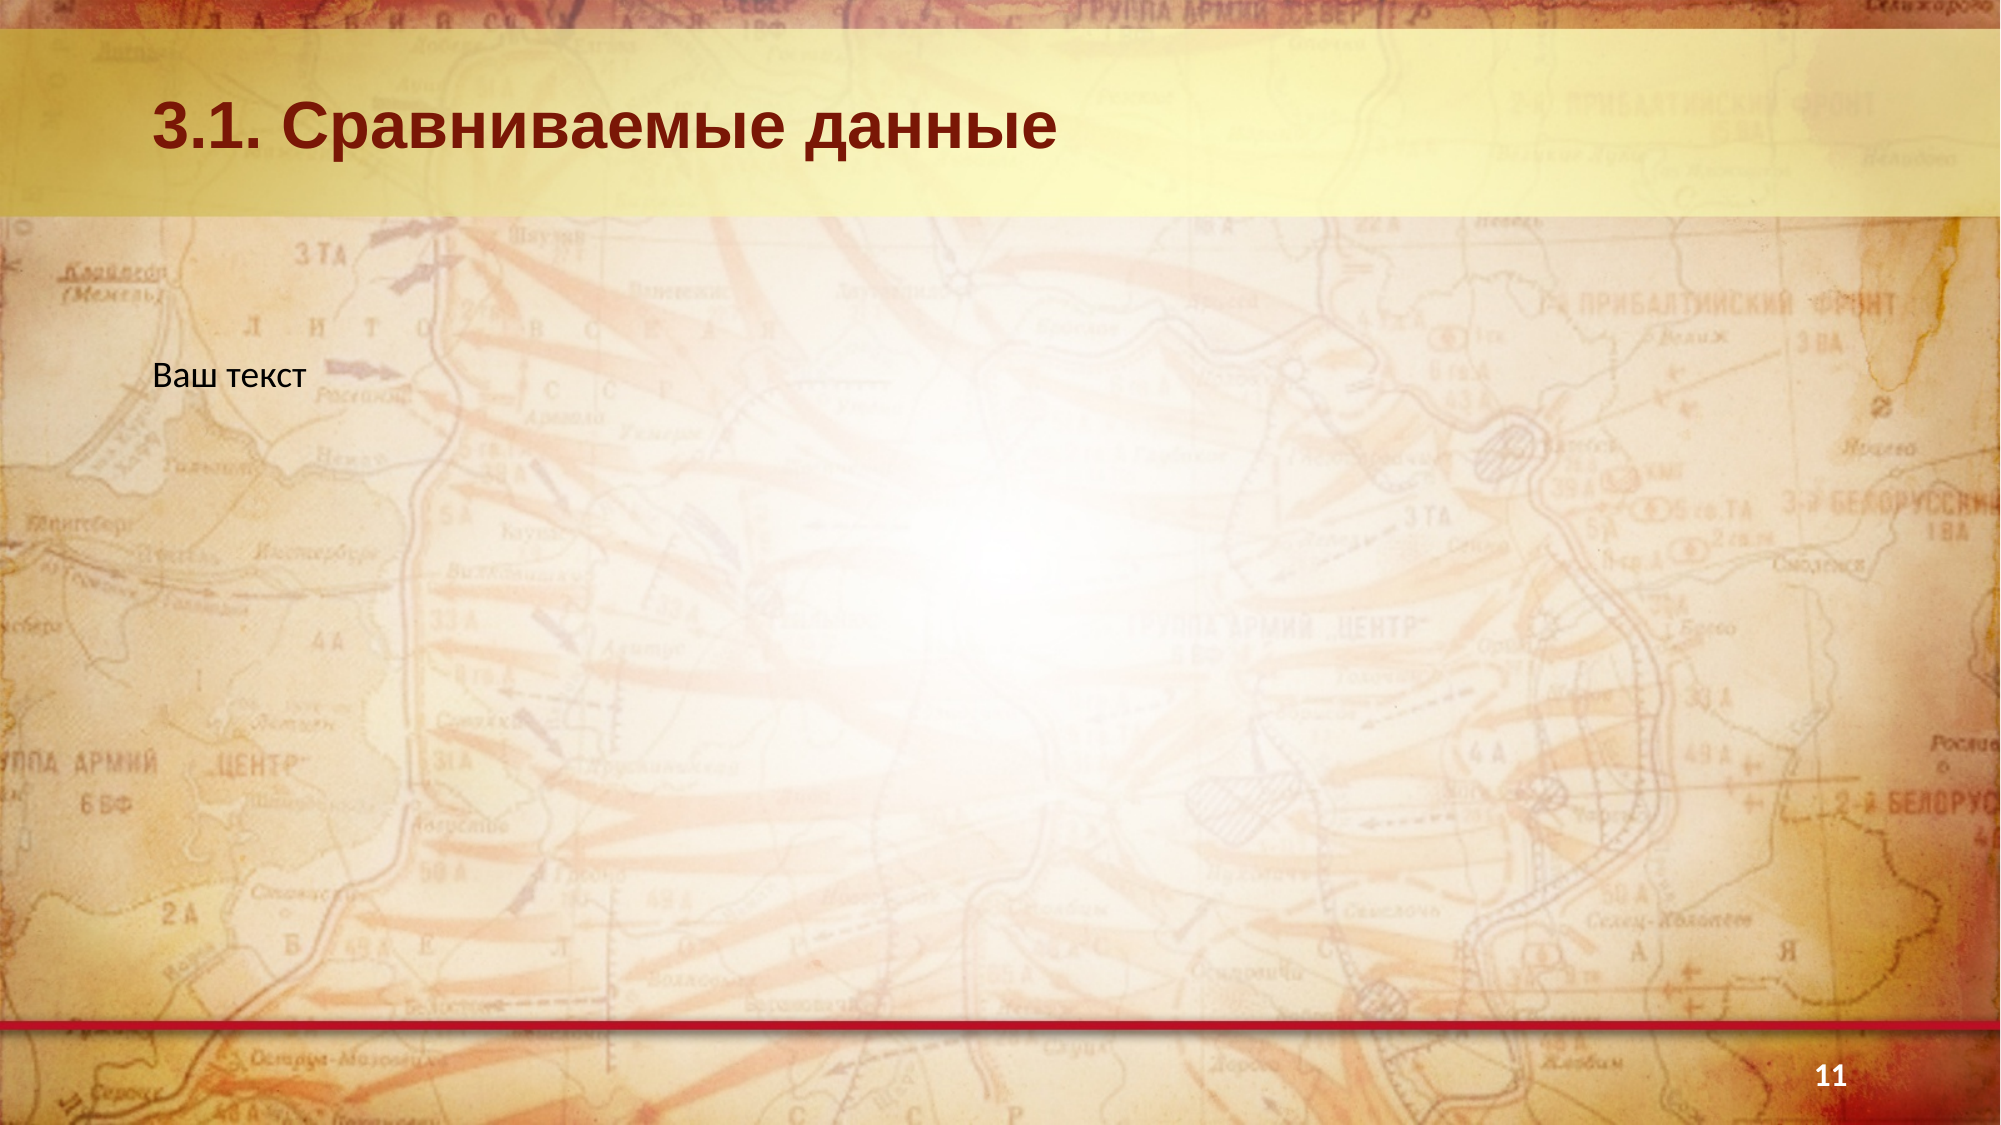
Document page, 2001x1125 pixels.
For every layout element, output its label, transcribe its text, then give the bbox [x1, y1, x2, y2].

picture [0, 0, 2001, 1125]
slide_number 11 [1412, 1042, 1863, 1103]
text_box Ваш текст [137, 342, 1000, 402]
title 3.1. Сравниваемые данные [137, 49, 1863, 204]
